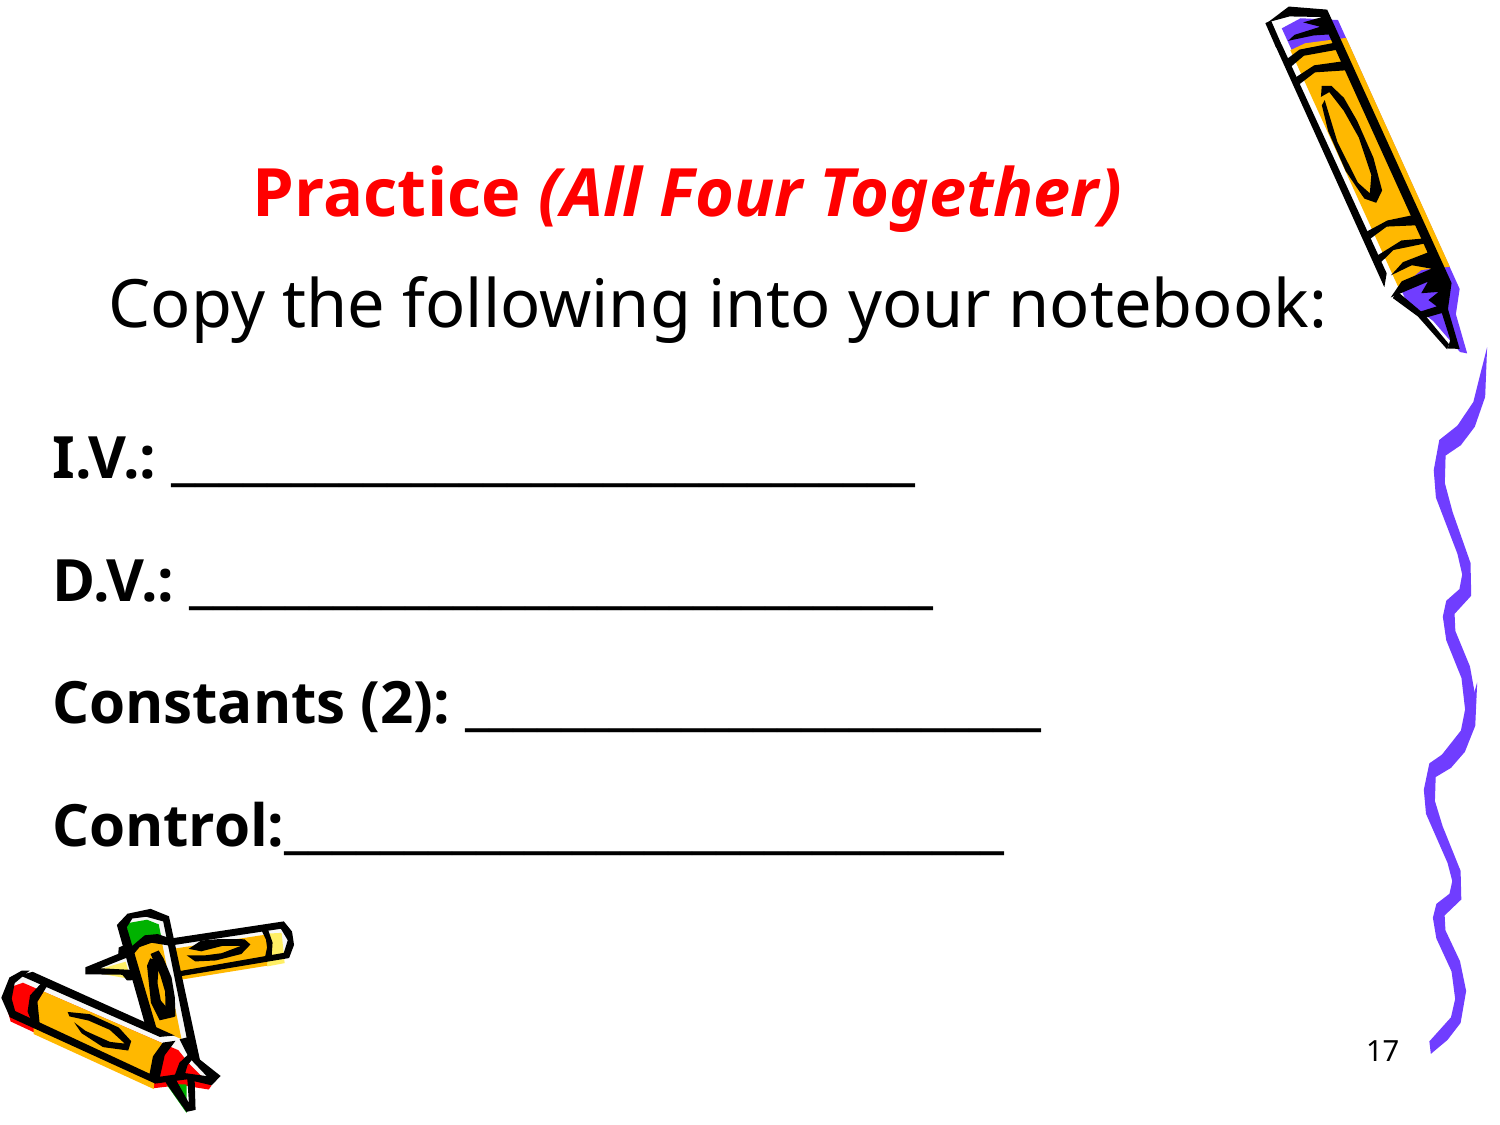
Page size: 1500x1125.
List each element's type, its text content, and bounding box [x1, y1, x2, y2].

slide_number 17 [1101, 1024, 1415, 1101]
list Copy the following into your notebook: I.V.: _______________________________ D.V.: _______________________________ Constants (2): ________________________ Control:______________________________ [37, 262, 1401, 1051]
title Practice (All Four Together) [49, 112, 1326, 238]
